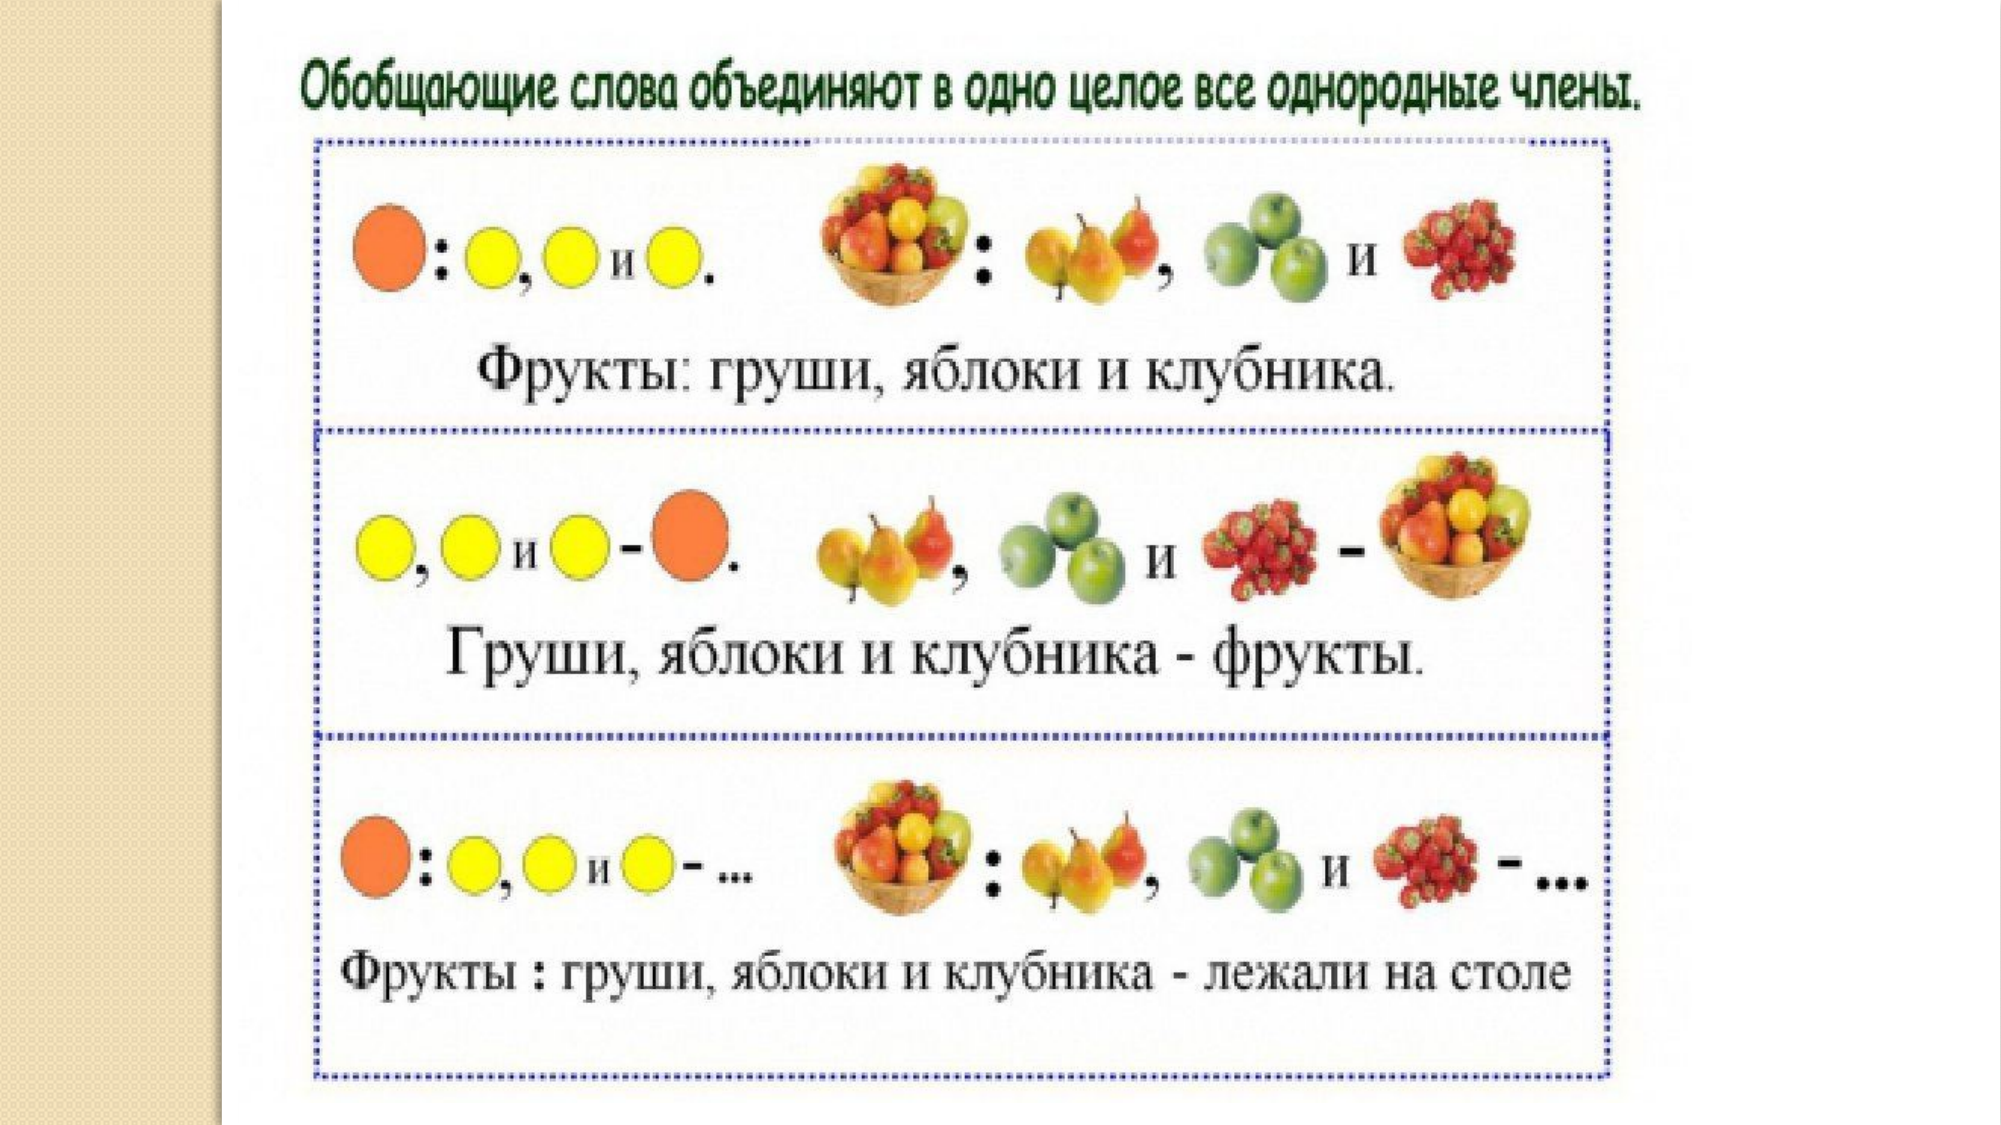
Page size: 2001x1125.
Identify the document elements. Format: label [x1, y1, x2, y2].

picture [237, 12, 1692, 1104]
